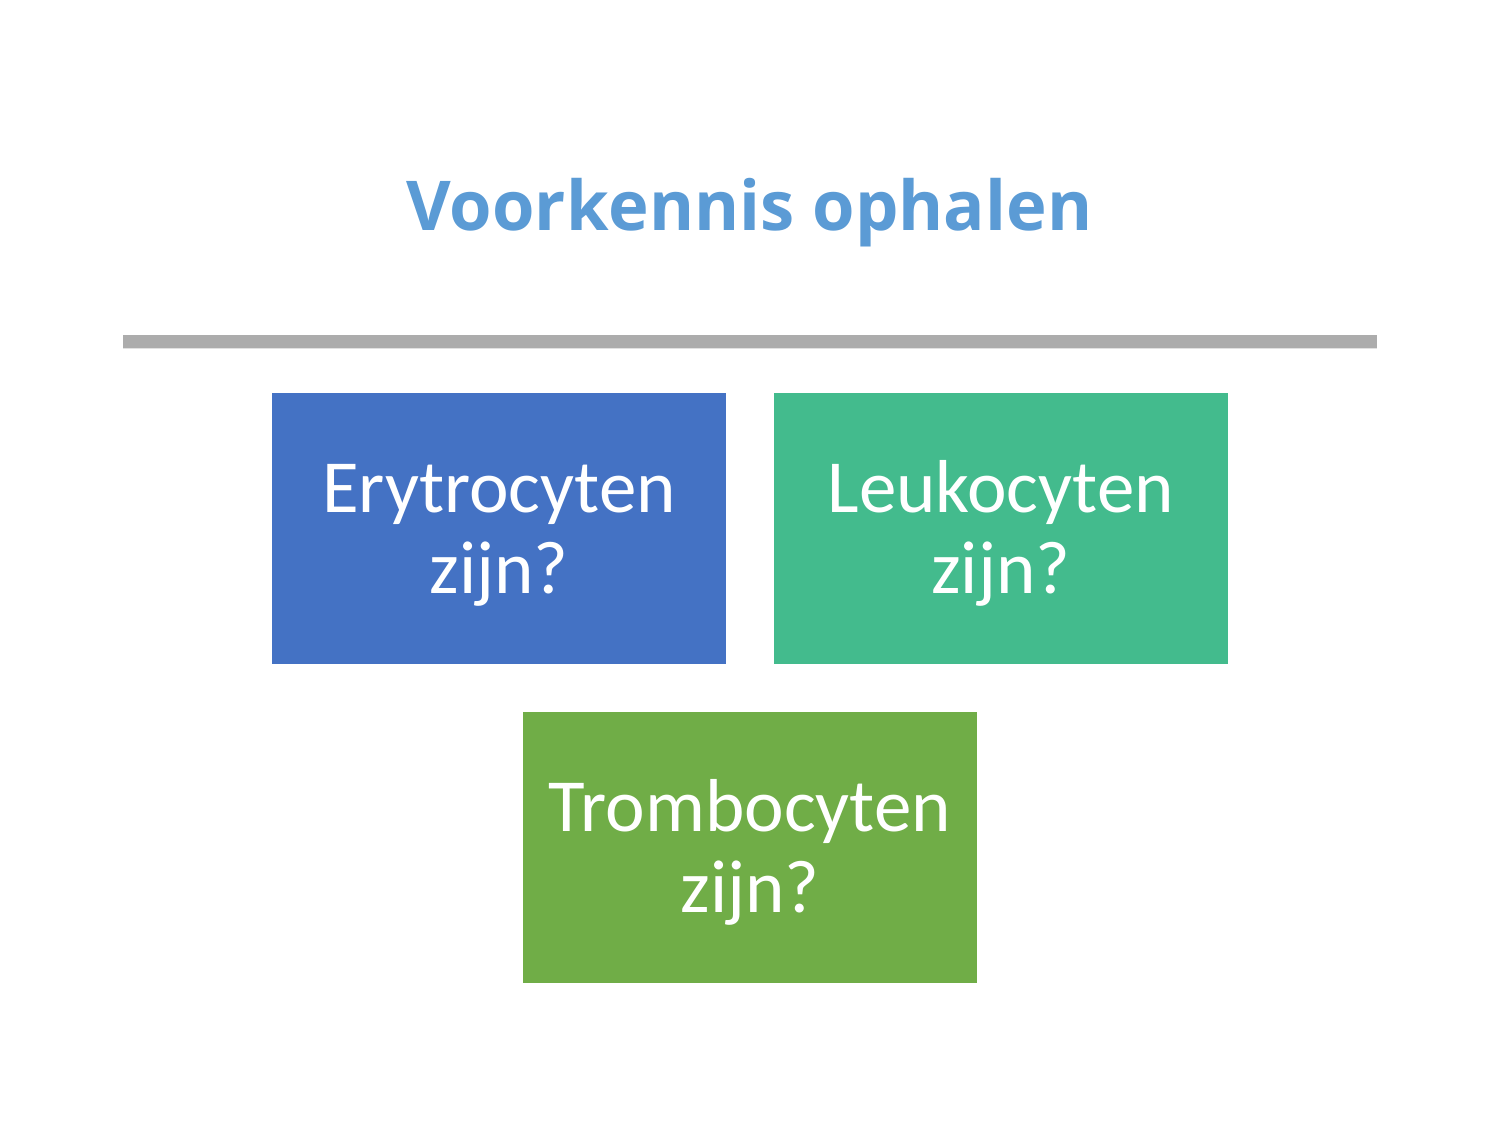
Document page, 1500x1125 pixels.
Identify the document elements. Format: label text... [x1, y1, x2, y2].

text_box [122, 334, 1378, 349]
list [123, 391, 1377, 985]
title Voorkennis ophalen [107, 99, 1393, 317]
